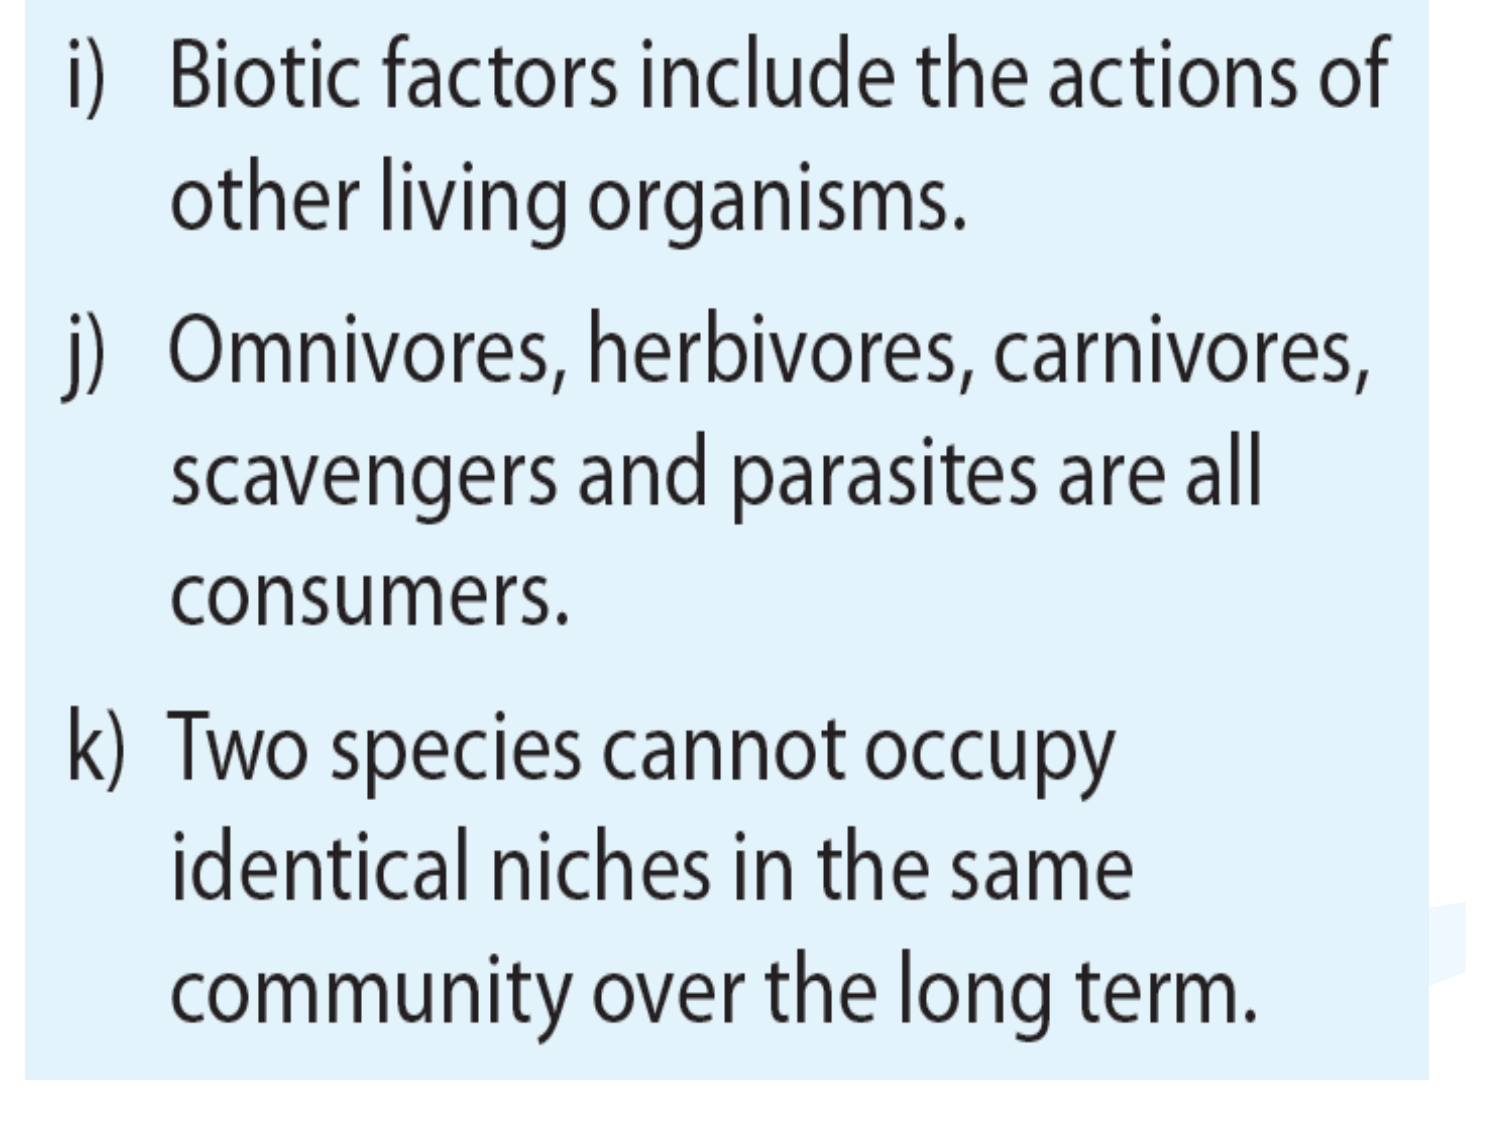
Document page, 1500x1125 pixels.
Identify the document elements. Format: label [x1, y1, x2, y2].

picture [24, 0, 1429, 1080]
